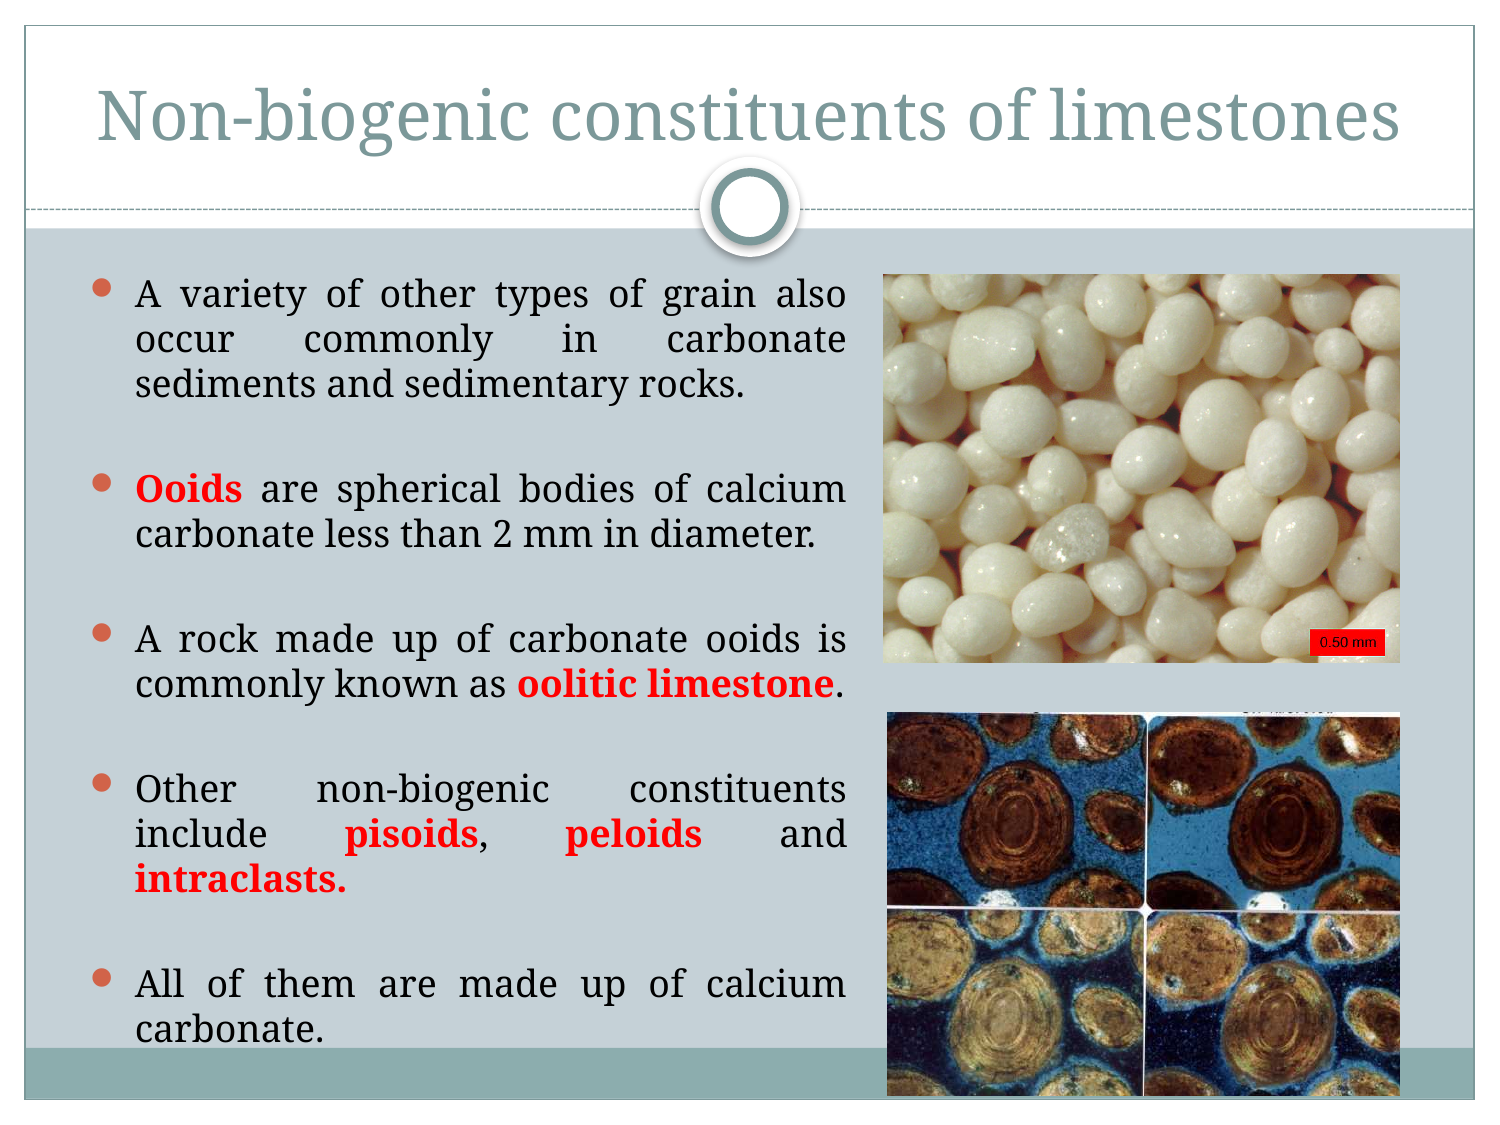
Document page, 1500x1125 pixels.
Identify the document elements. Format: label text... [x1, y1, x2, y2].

title Non-biogenic constituents of limestones [49, 37, 1450, 162]
list A variety of other types of grain also occur commonly in carbonate sediments and sedimentary rocks. Ooids are spherical bodies of calcium carbonate less than 2 mm in diameter. A rock made up of carbonate ooids is commonly known as oolitic limestone. Other non-biogenic constituents include pisoids, peloids and intraclasts. All of them are made up of calcium carbonate. [75, 262, 863, 1125]
picture [883, 274, 1401, 663]
picture [887, 712, 1401, 1096]
